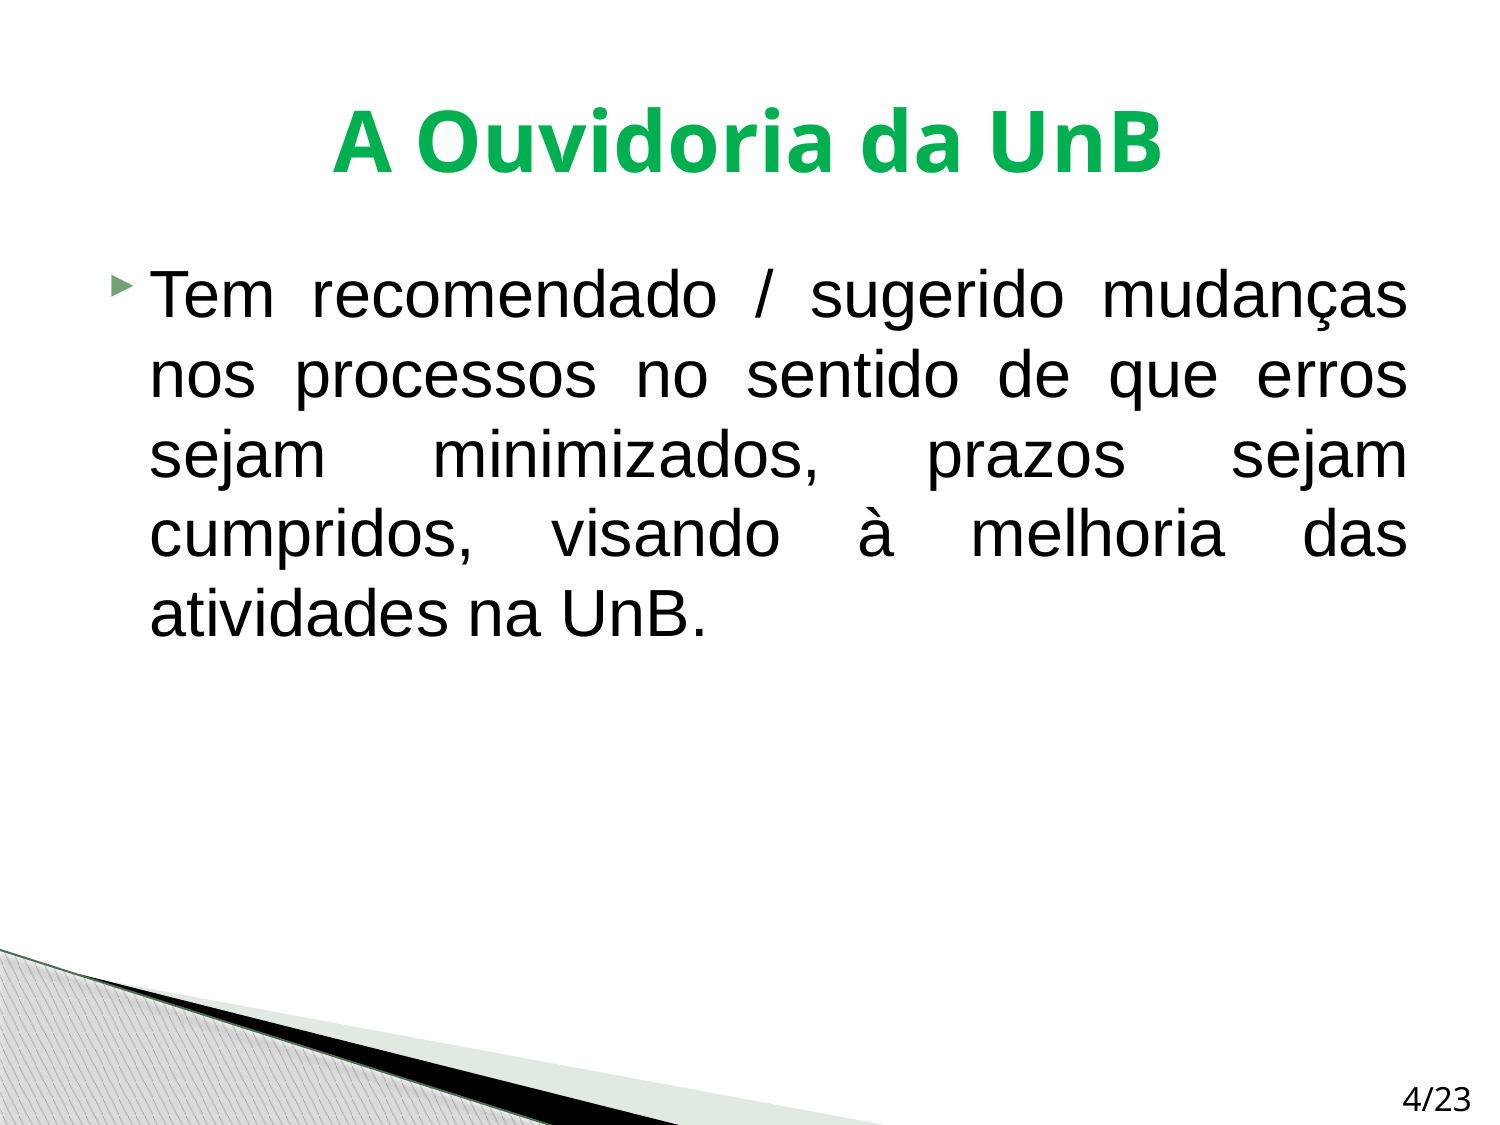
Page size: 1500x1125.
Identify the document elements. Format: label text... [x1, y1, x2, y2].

list Tem recomendado / sugerido mudanças nos processos no sentido de que erros sejam minimizados, prazos sejam cumpridos, visando à melhoria das atividades na UnB. [75, 243, 1425, 986]
text_box 4/23 [1387, 1070, 1500, 1125]
title A Ouvidoria da UnB [75, 45, 1425, 233]
